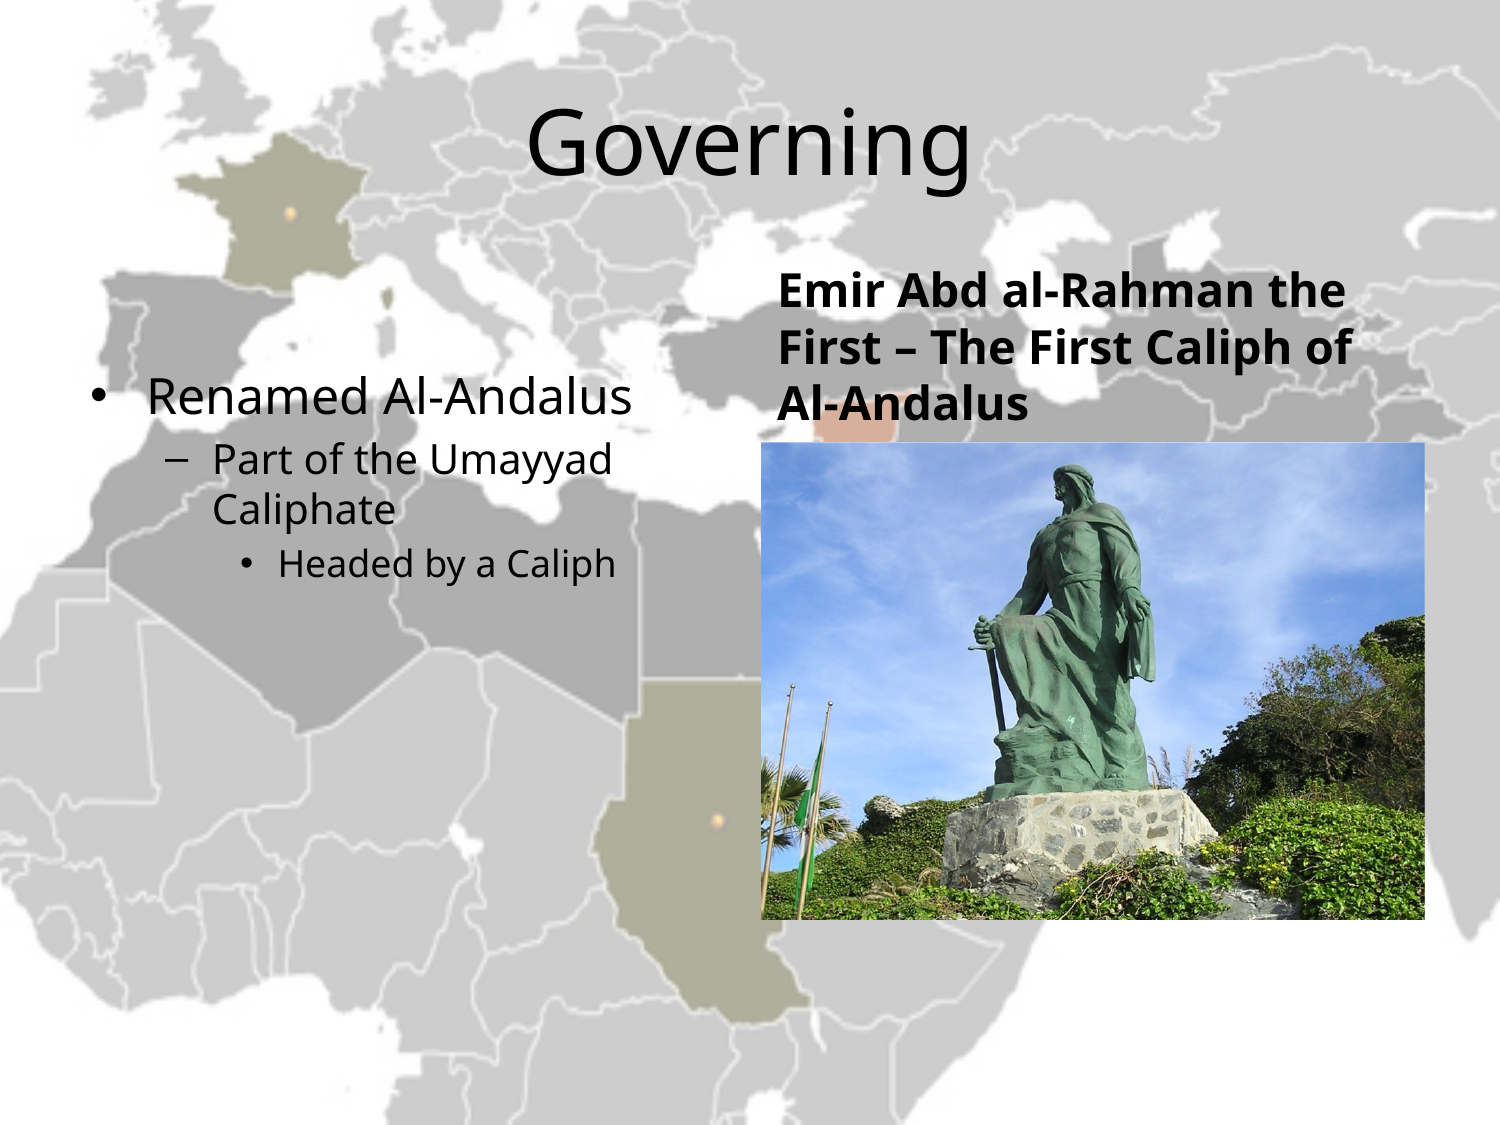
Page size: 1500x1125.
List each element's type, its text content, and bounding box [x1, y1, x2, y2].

list Emir Abd al-Rahman the First – The First Caliph of Al-Andalus [761, 251, 1425, 438]
title Governing [75, 45, 1425, 233]
list Renamed Al-Andalus Part of the Umayyad Caliphate Headed by a Caliph [75, 356, 738, 1005]
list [761, 441, 1426, 920]
